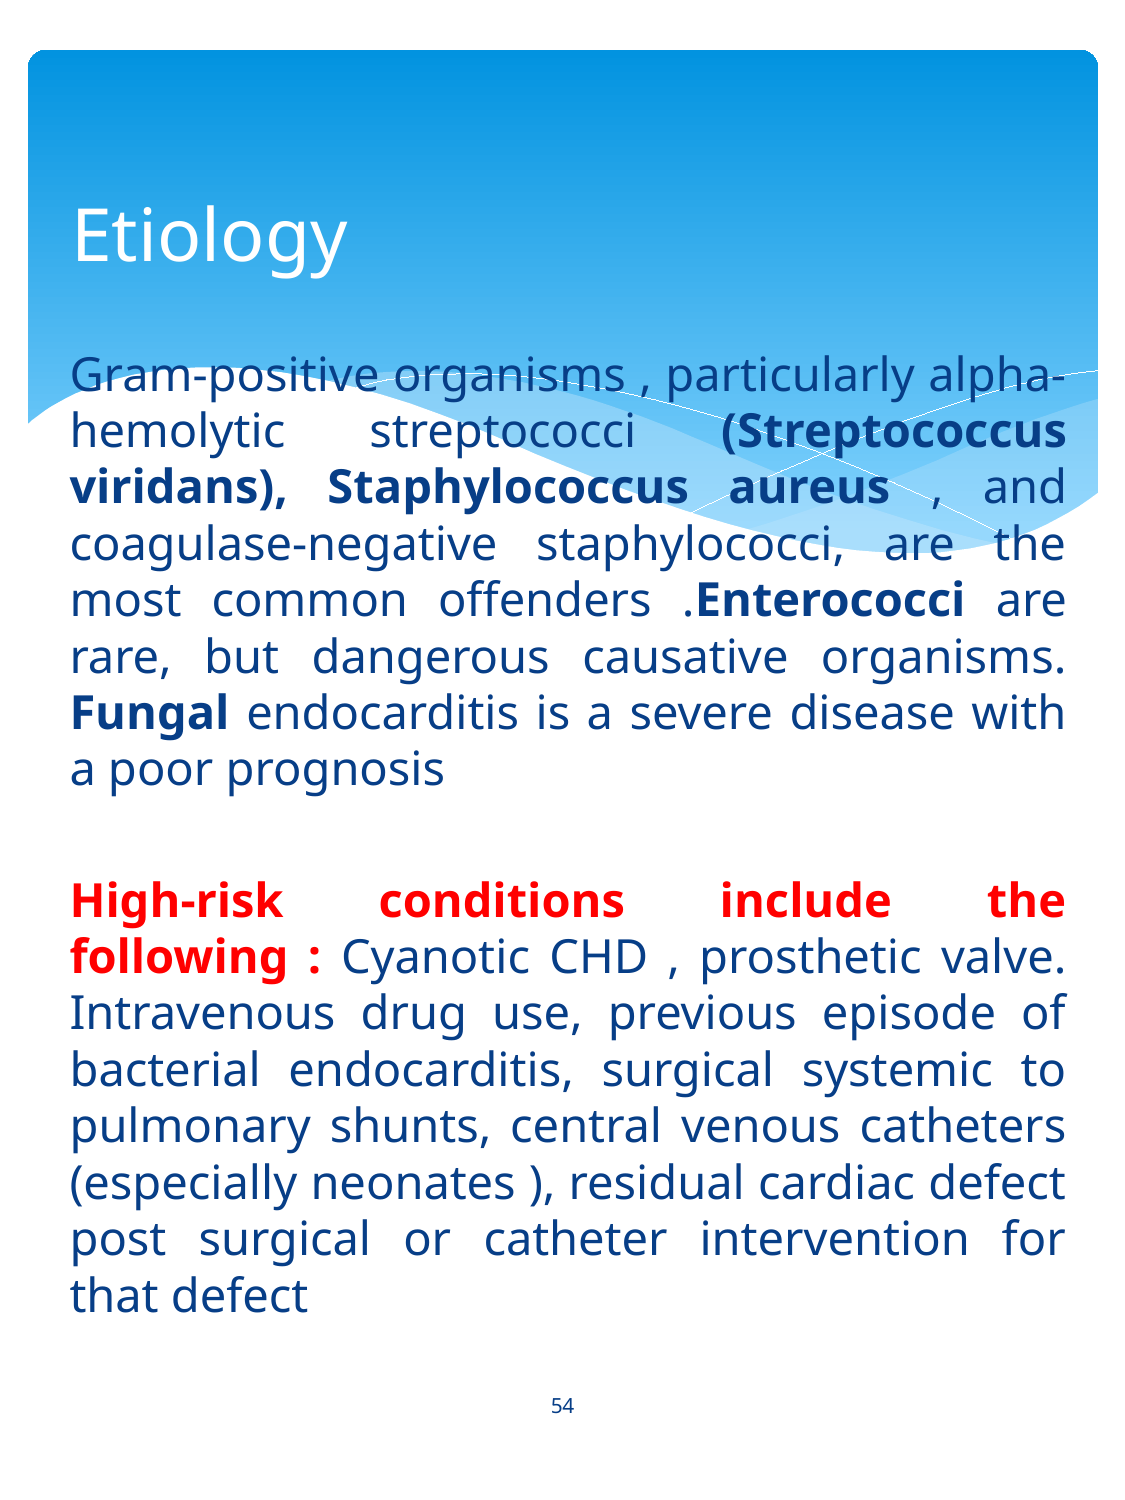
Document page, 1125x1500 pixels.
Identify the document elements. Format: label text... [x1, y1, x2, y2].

slide_number 54 [491, 1367, 634, 1447]
title Etiology [56, 180, 1069, 372]
list Gram-positive organisms , particularly alpha-hemolytic streptococci (Streptococcus viridans), Staphylococcus aureus , and coagulase-negative staphylococci, are the most common offenders .Enterococci are rare, but dangerous causative organisms. Fungal endocarditis is a severe disease with a poor prognosis High-risk conditions include the following : Cyanotic CHD , prosthetic valve. Intravenous drug use, previous episode of bacterial endocarditis, surgical systemic to pulmonary shunts, central venous catheters (especially neonates ), residual cardiac defect post surgical or catheter intervention for that defect [54, 336, 1083, 1388]
